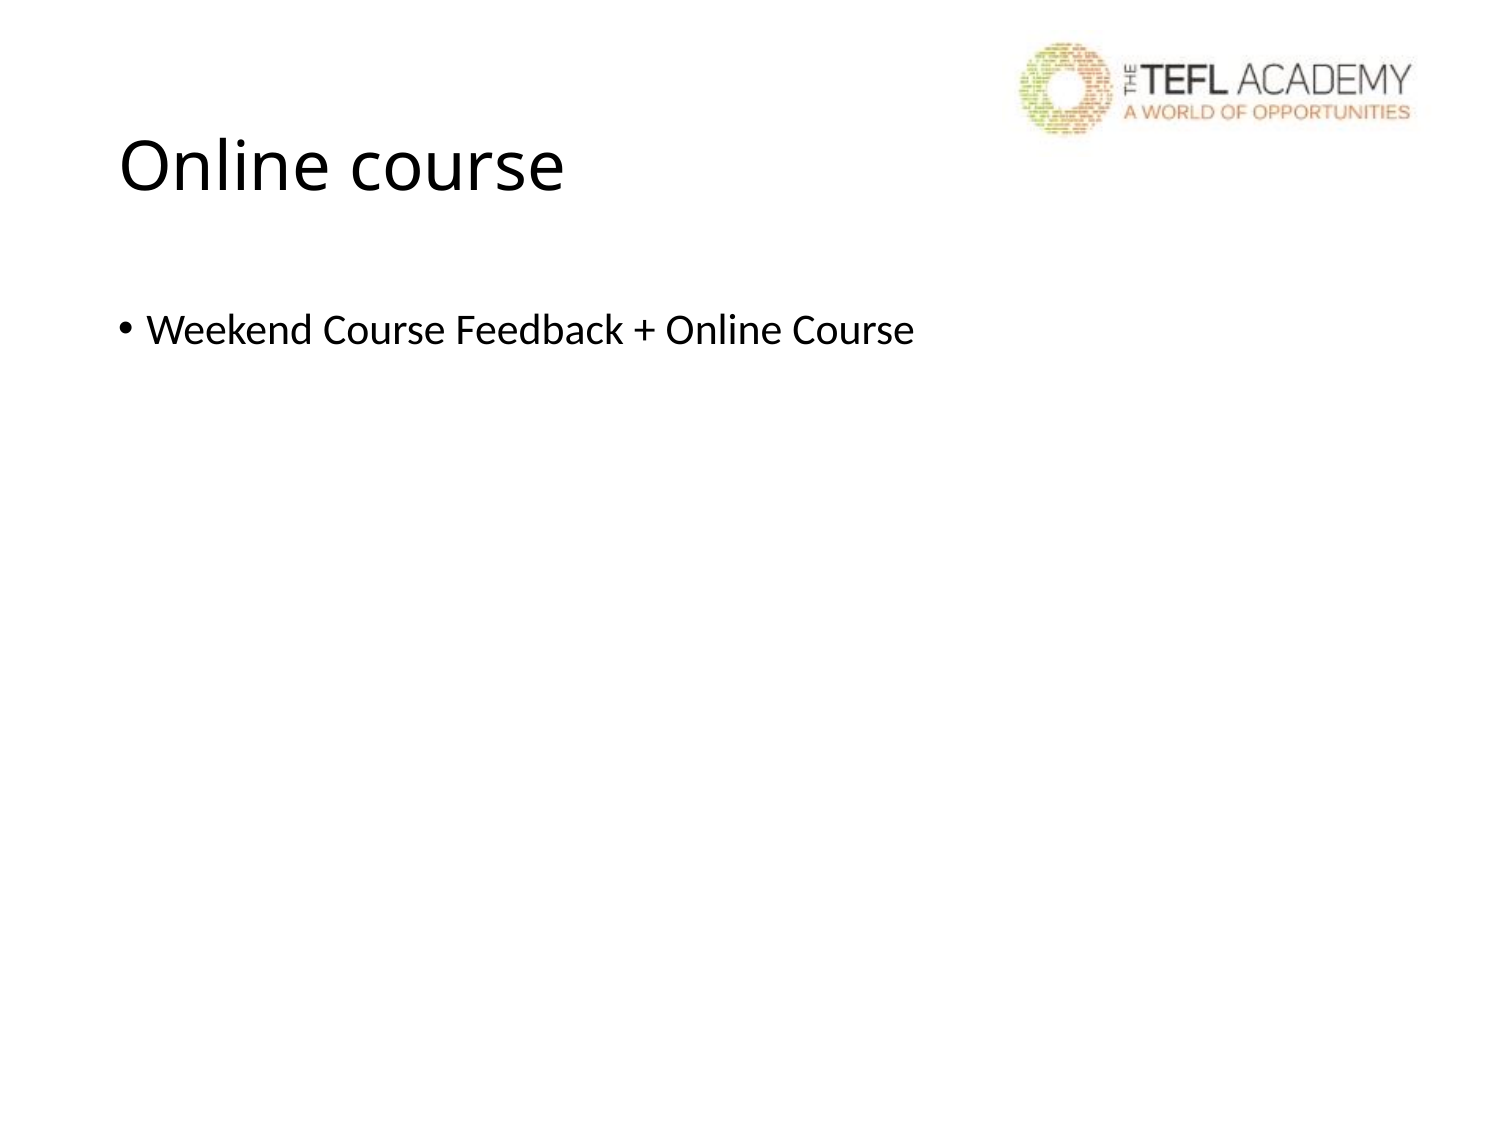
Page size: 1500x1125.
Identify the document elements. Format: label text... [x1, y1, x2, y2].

title Online course [103, 59, 1397, 278]
picture [1002, 30, 1446, 157]
list Weekend Course Feedback + Online Course [103, 299, 1397, 1014]
